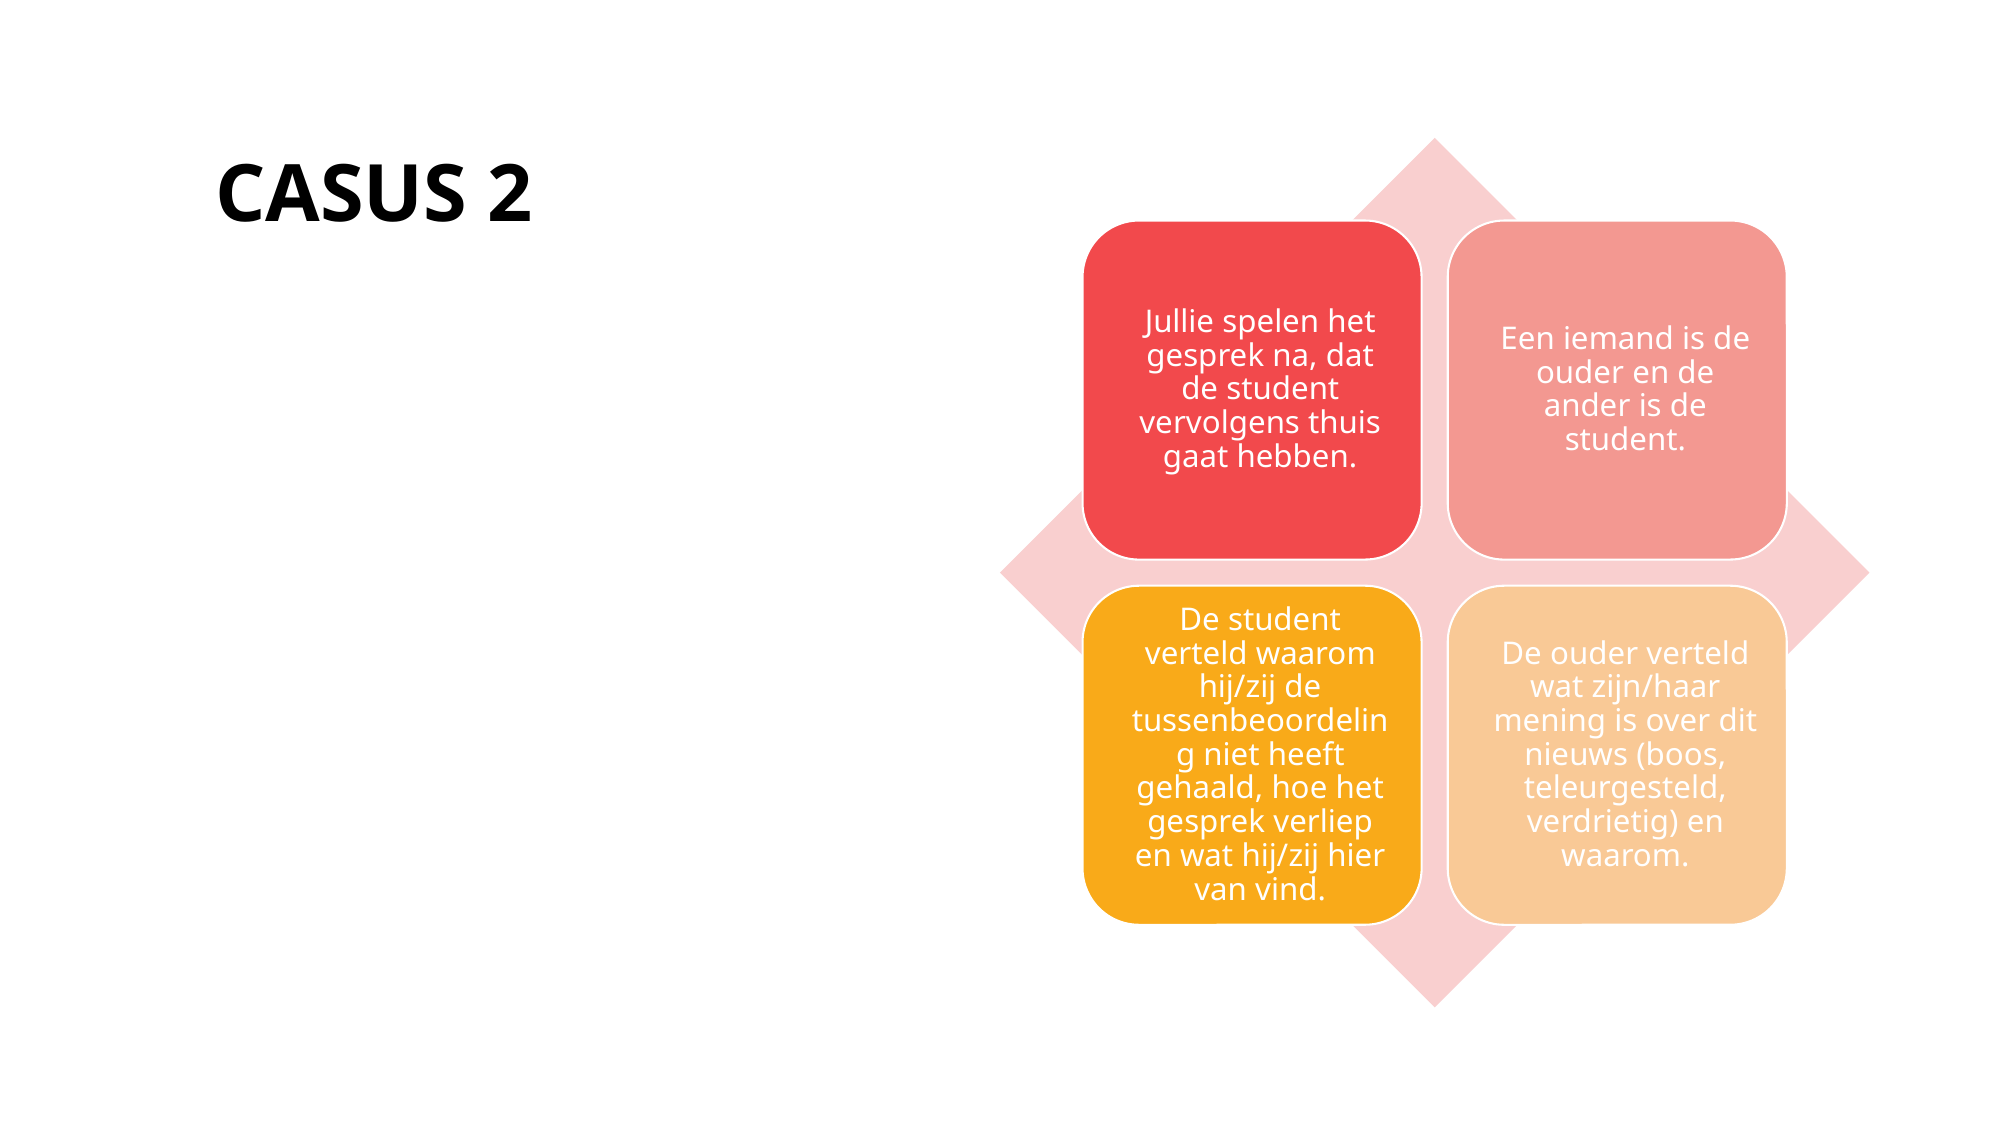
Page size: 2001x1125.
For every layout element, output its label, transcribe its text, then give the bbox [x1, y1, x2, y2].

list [999, 125, 1870, 1021]
title Casus 2 [200, 145, 891, 603]
